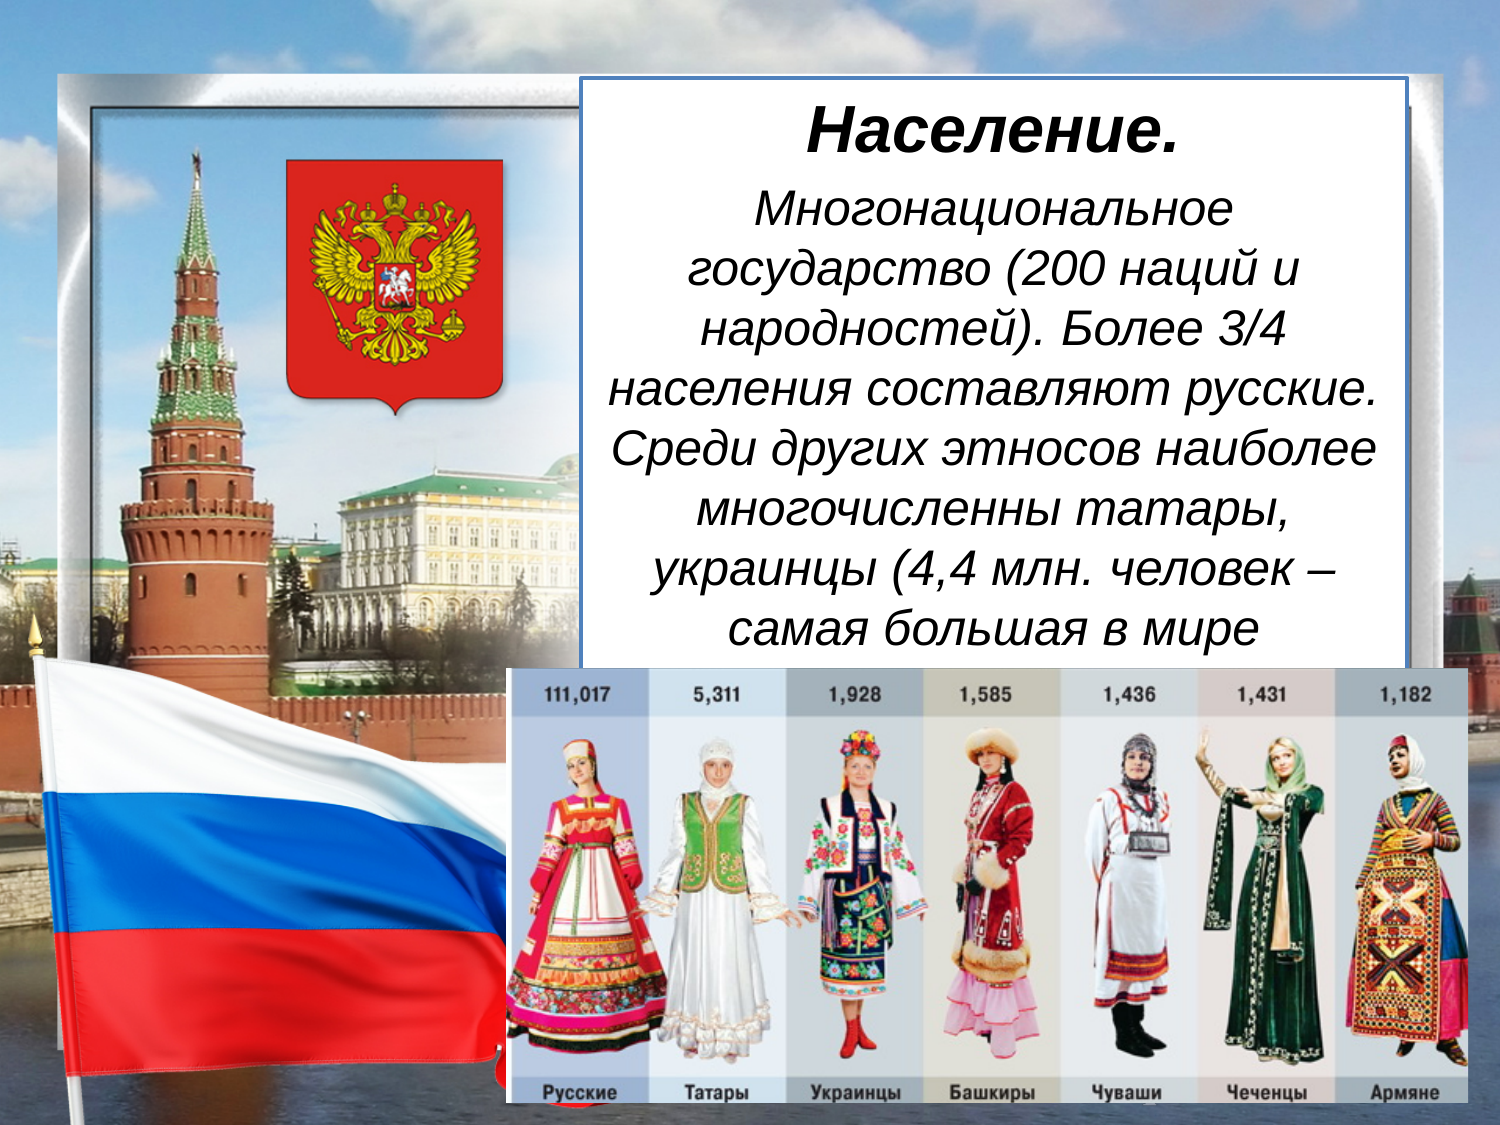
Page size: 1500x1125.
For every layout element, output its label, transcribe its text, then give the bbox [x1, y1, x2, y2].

list Население. Многонациональное государство (200 наций и народностей). Более 3/4 населения составляют русские. Среди других этносов наиболее многочисленны татары, украинцы (4,4 млн. человек – самая большая в мире украинская диаспора), чуваши, башкиры, белорусы и др. [579, 76, 1409, 667]
picture [0, 0, 1500, 1125]
